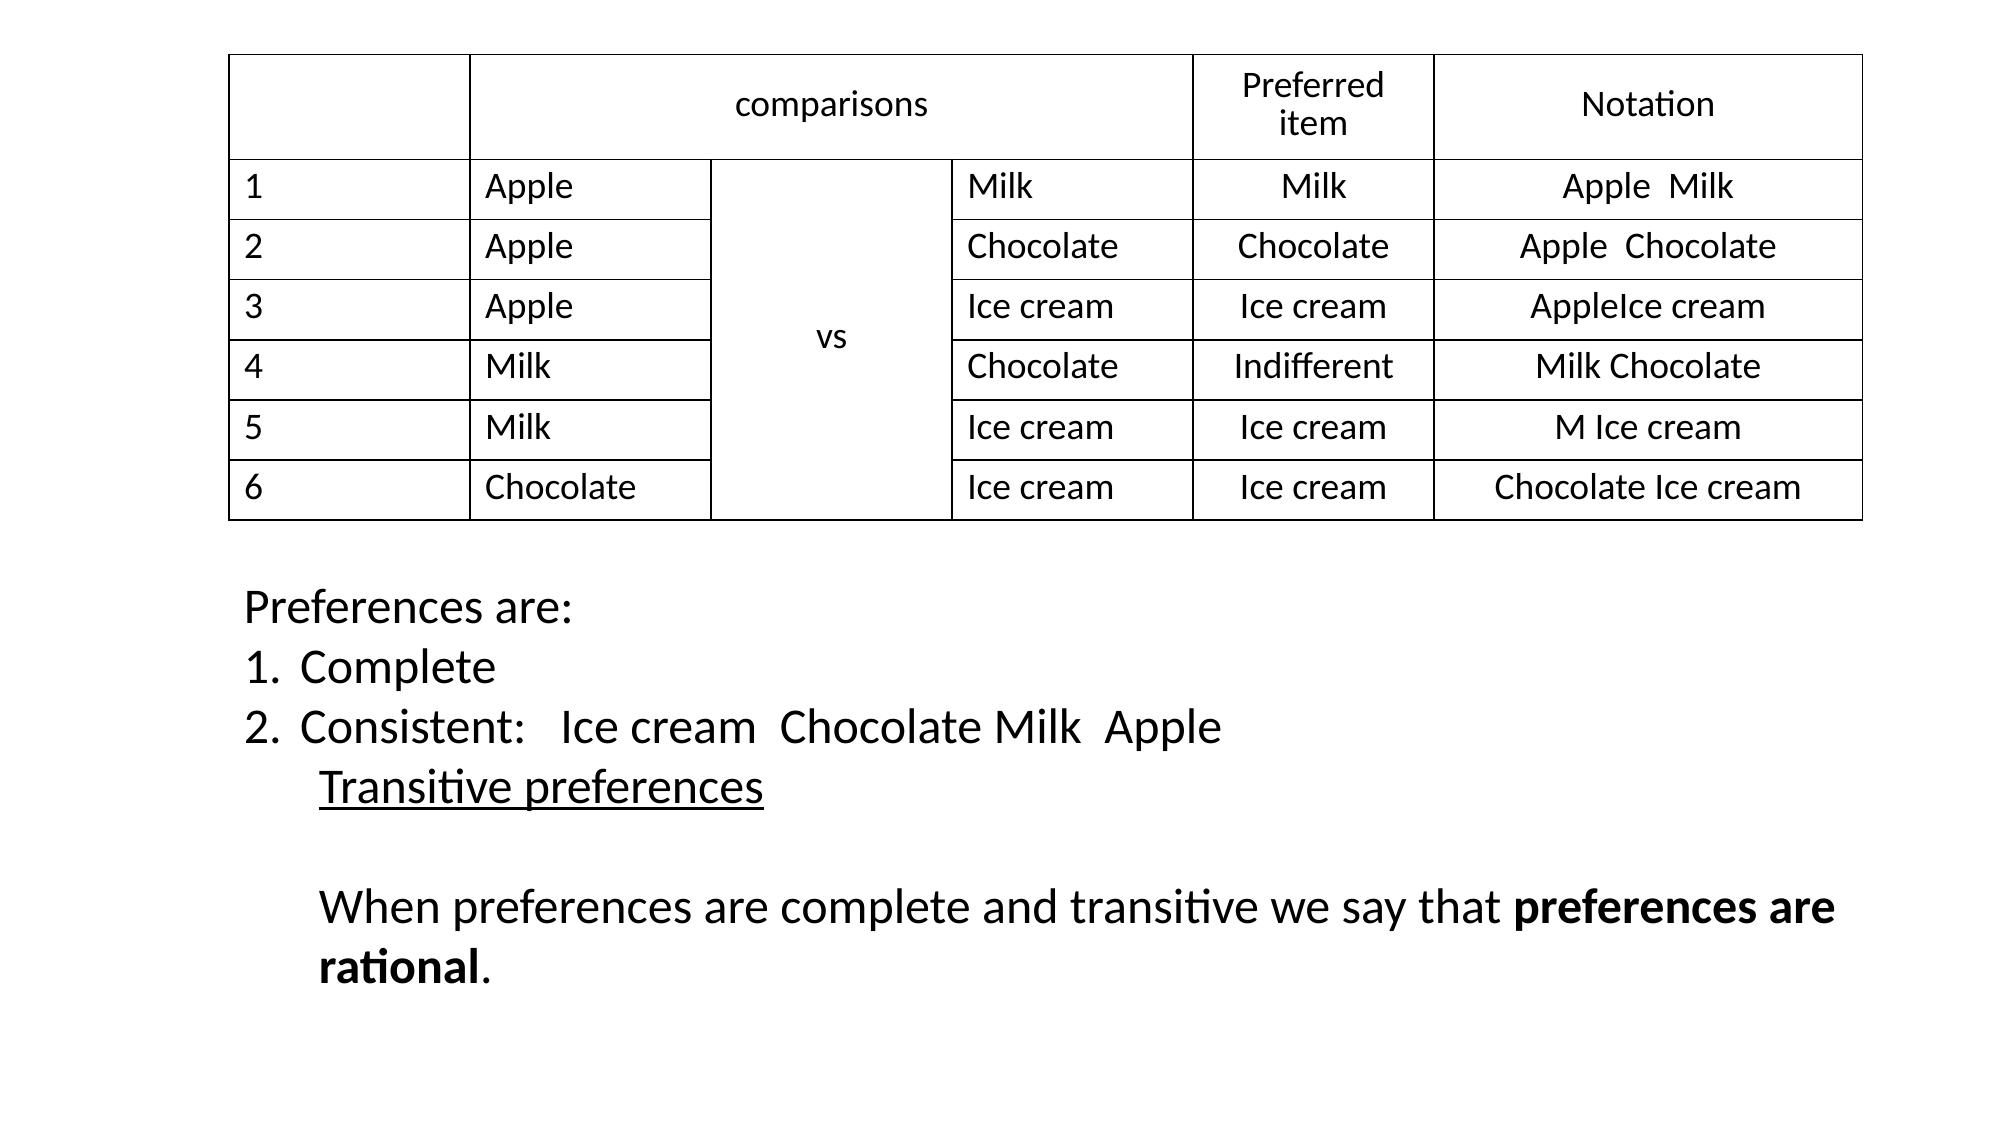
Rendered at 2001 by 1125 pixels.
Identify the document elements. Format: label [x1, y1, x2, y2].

list [137, 136, 1863, 1086]
